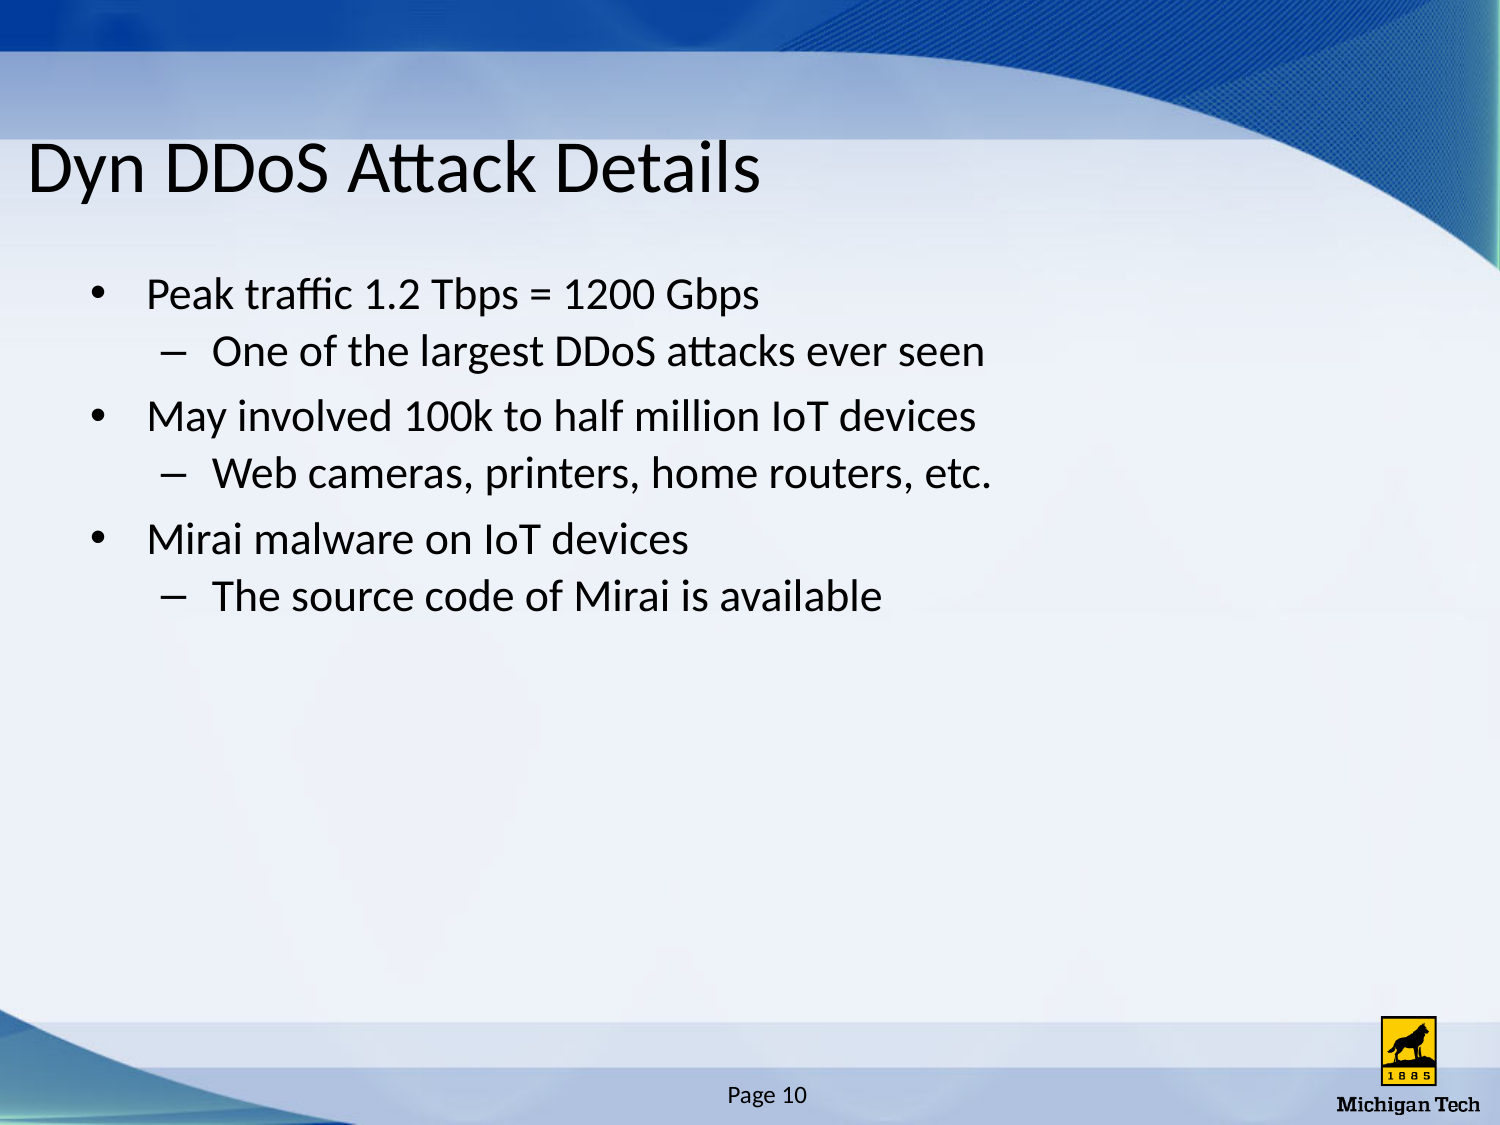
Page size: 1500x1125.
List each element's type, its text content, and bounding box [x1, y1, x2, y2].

picture [0, 0, 1500, 1125]
title Dyn DDoS Attack Details [12, 75, 1263, 263]
list Peak traffic 1.2 Tbps = 1200 Gbps One of the largest DDoS attacks ever seen May involved 100k to half million IoT devices Web cameras, printers, home routers, etc. Mirai malware on IoT devices The source code of Mirai is available [75, 262, 1425, 1063]
